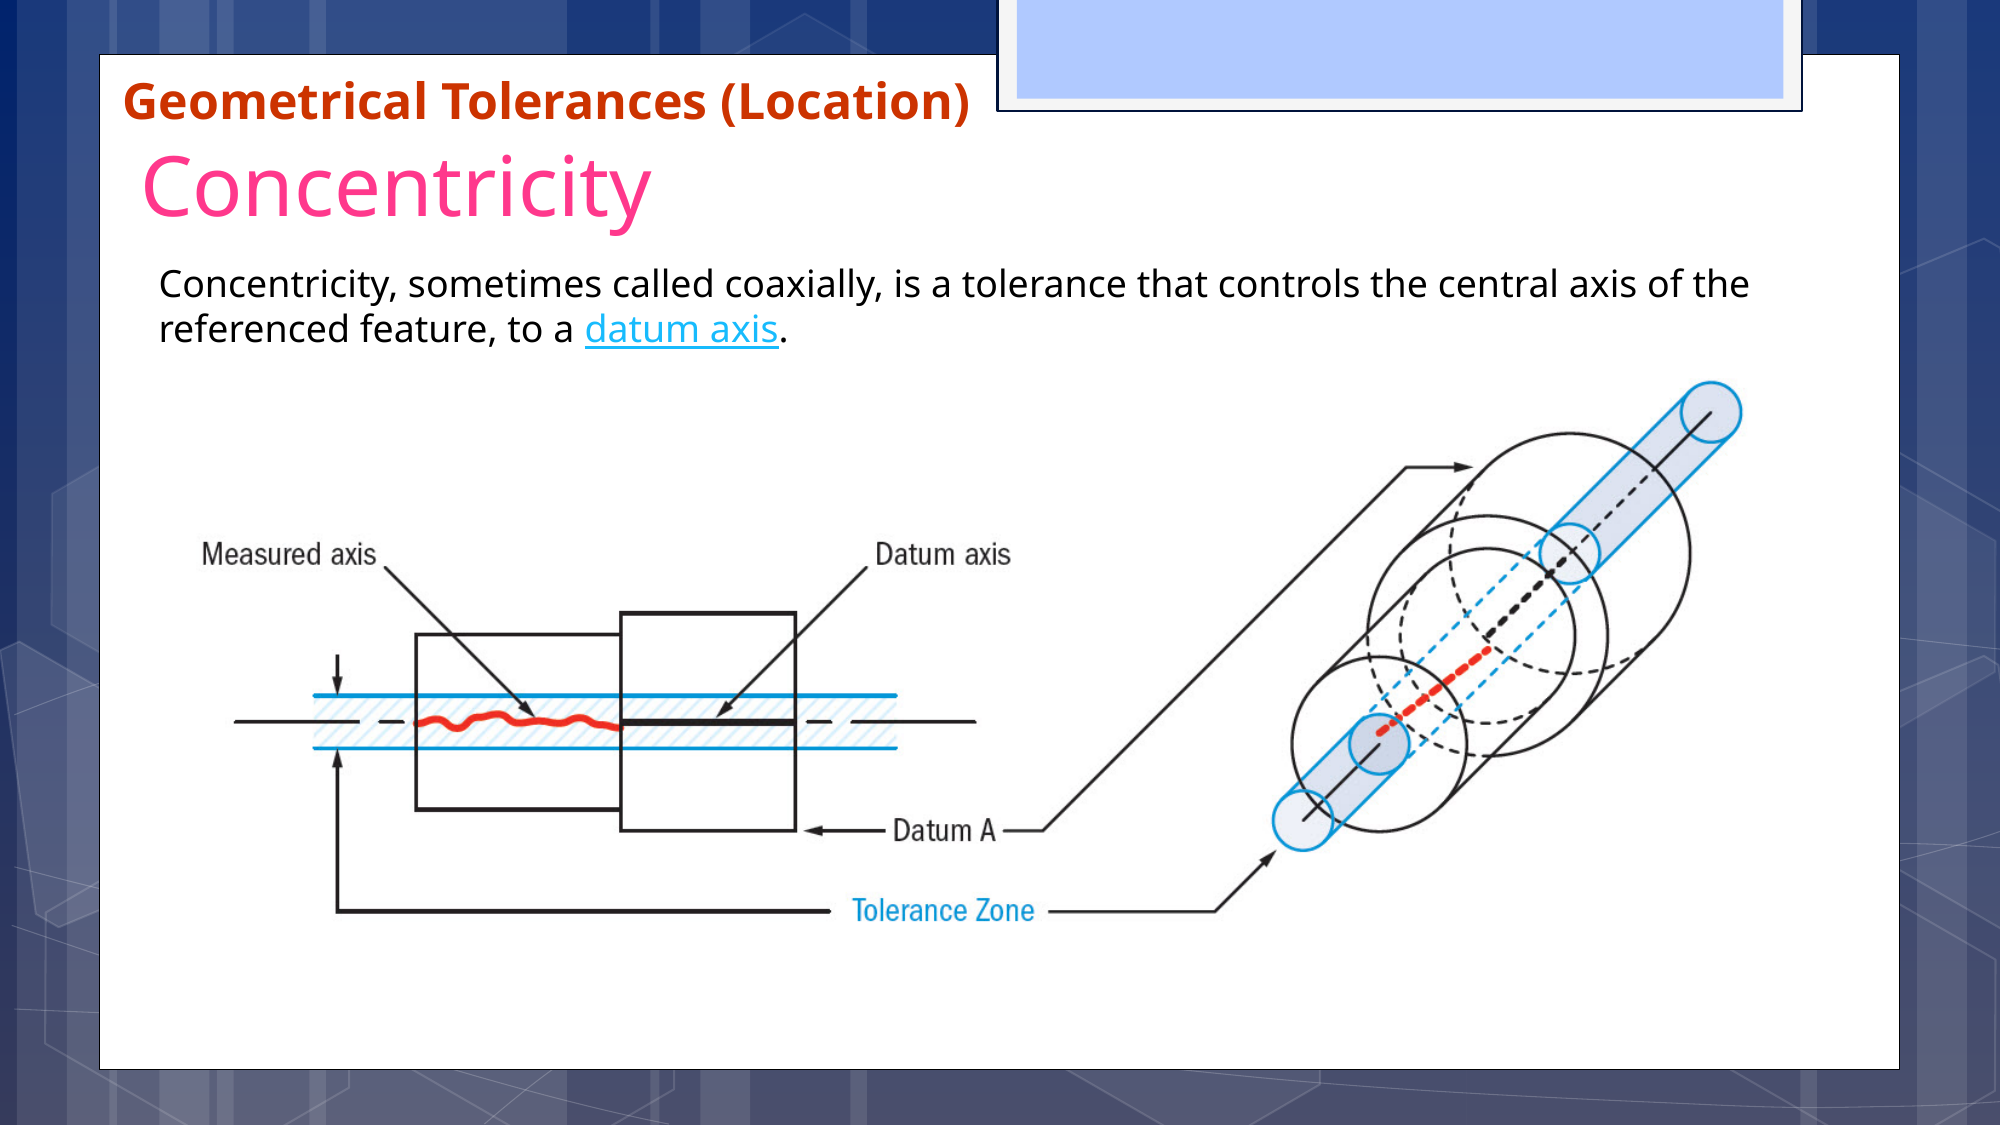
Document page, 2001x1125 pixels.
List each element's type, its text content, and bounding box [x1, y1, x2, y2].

text_box Geometrical Tolerances (Location) [107, 62, 1308, 138]
title Concentricity [125, 96, 1662, 241]
text_box Concentricity, sometimes called coaxially, is a tolerance that controls the central axis of the referenced feature, to a datum axis. [143, 253, 1844, 364]
picture [177, 358, 1844, 966]
